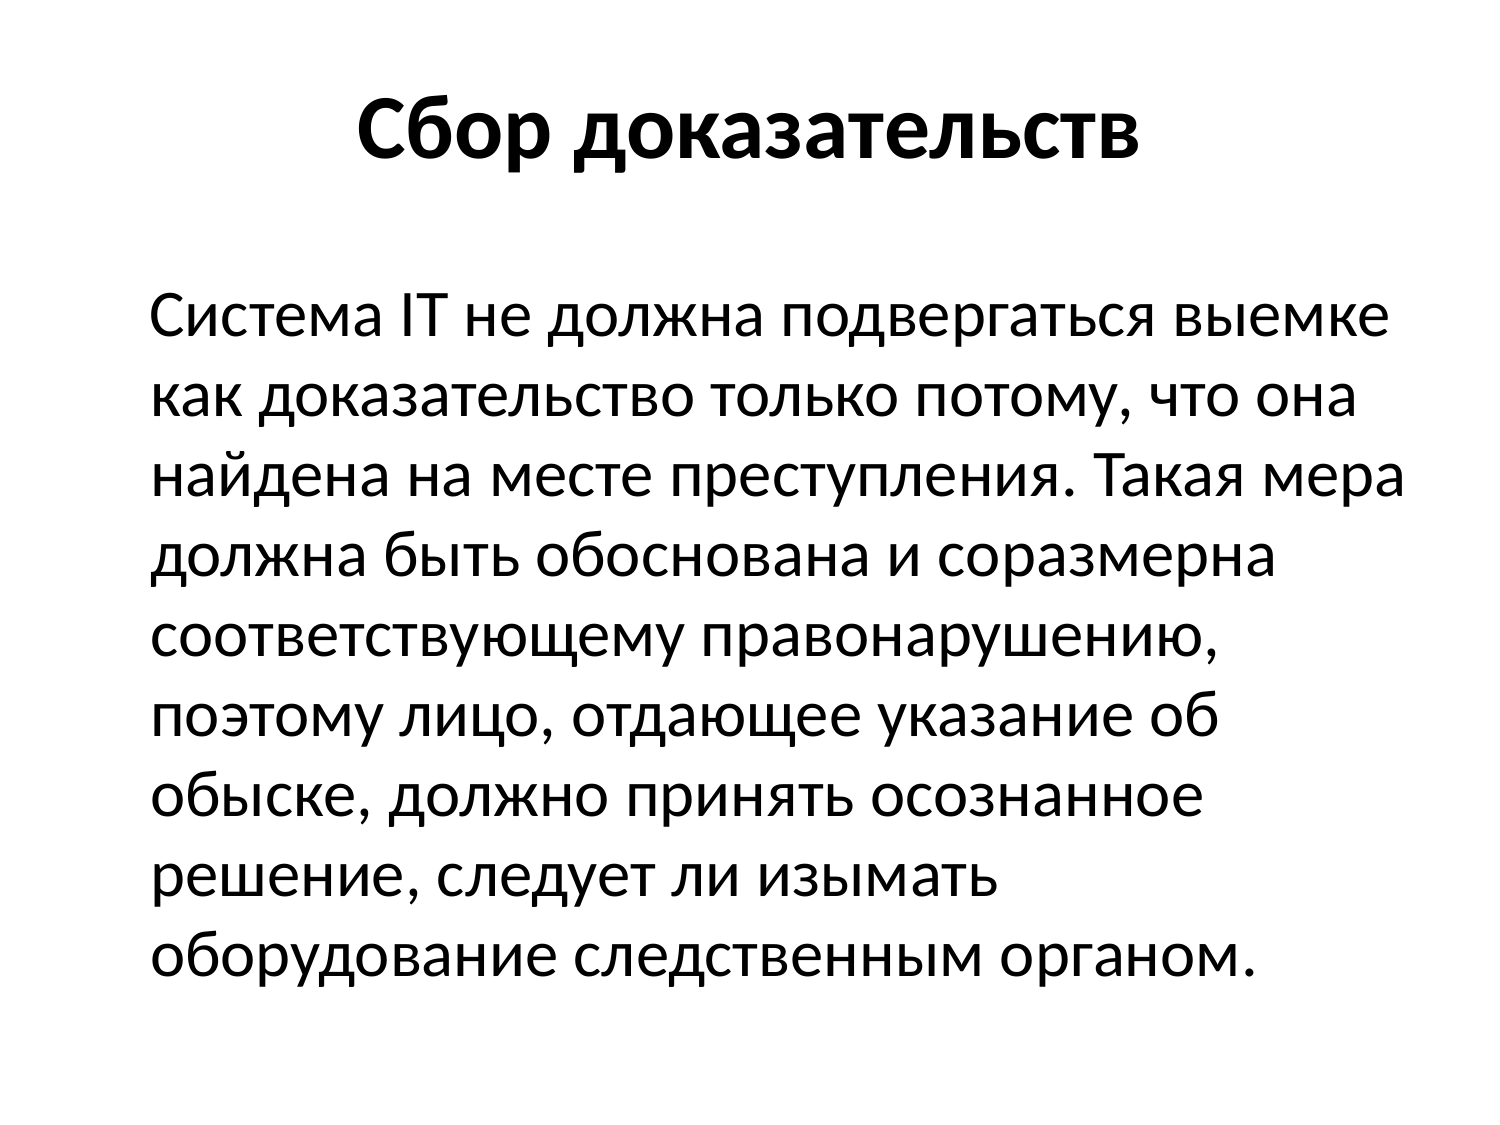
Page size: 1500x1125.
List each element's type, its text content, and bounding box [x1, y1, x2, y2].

list Система IT не должна подвергаться выемке как доказательство только потому, что она найдена на месте преступления. Такая мера должна быть обоснована и соразмерна соответствующему правонарушению, поэтому лицо, отдающее указание об обыске, должно принять осознанное решение, следует ли изымать оборудование следственным органом. [74, 262, 1426, 1006]
title Сбор доказательств [74, 44, 1426, 200]
